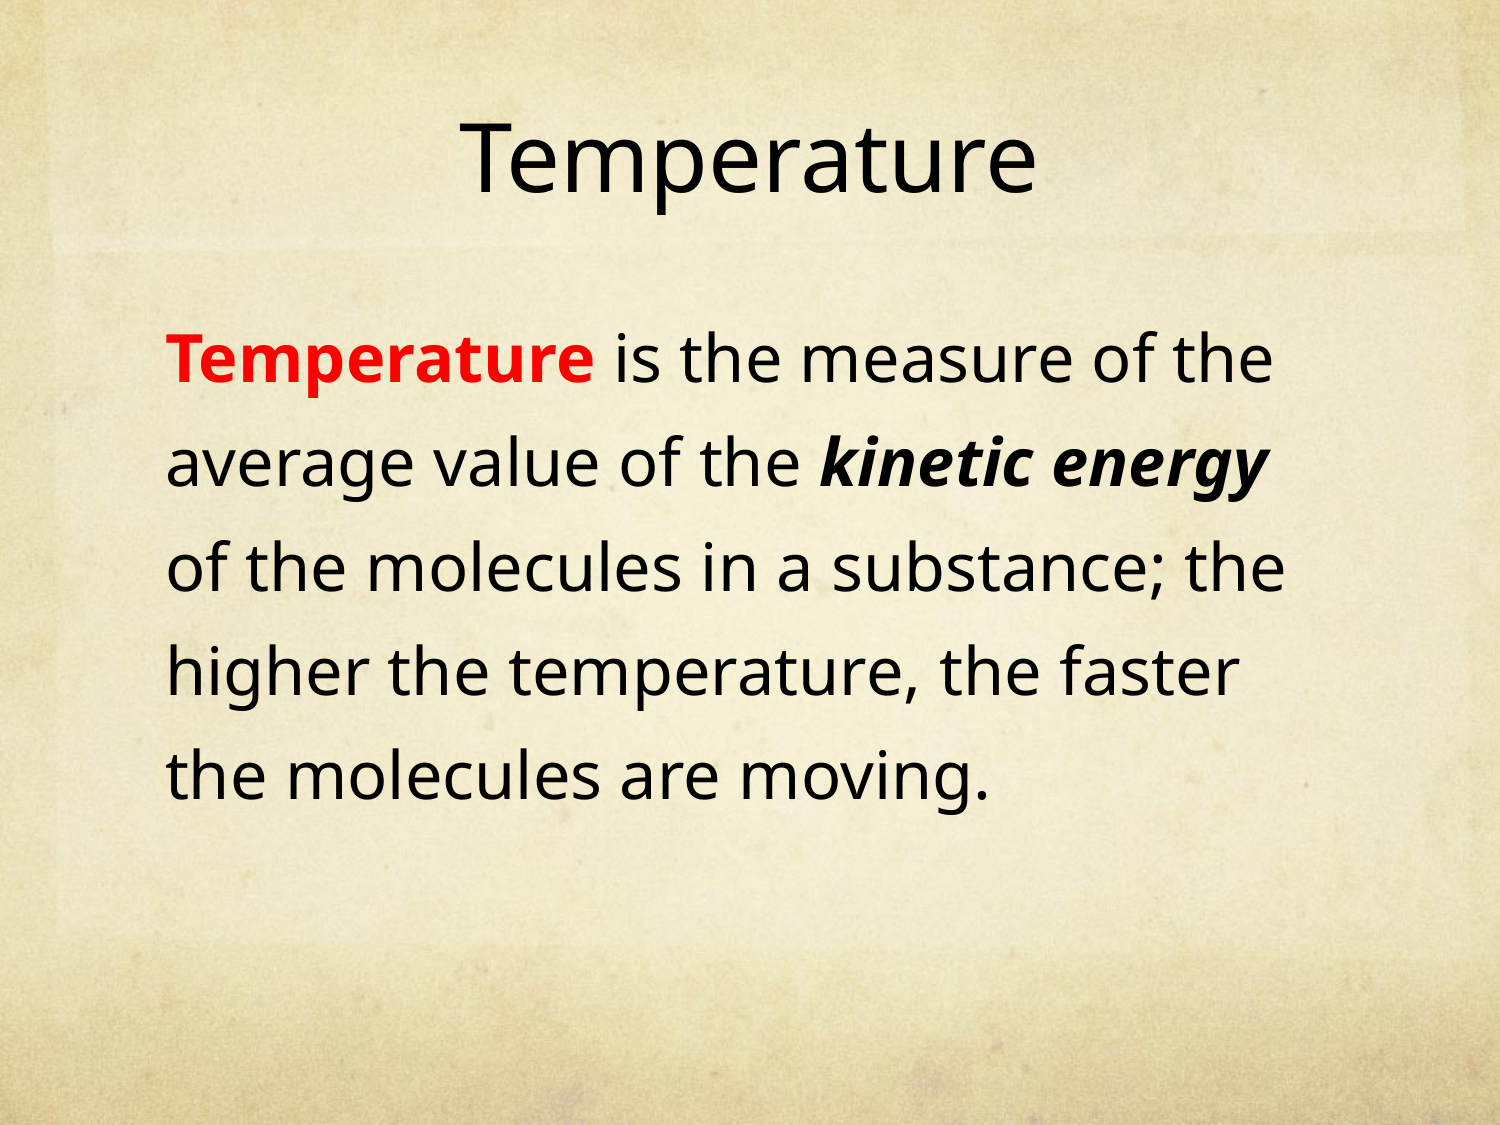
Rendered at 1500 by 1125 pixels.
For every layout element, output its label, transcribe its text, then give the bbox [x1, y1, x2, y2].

picture [0, 0, 1500, 1125]
title Temperature [150, 82, 1350, 225]
list Temperature is the measure of the average value of the kinetic energy of the molecules in a substance; the higher the temperature, the faster the molecules are moving. [150, 284, 1350, 950]
